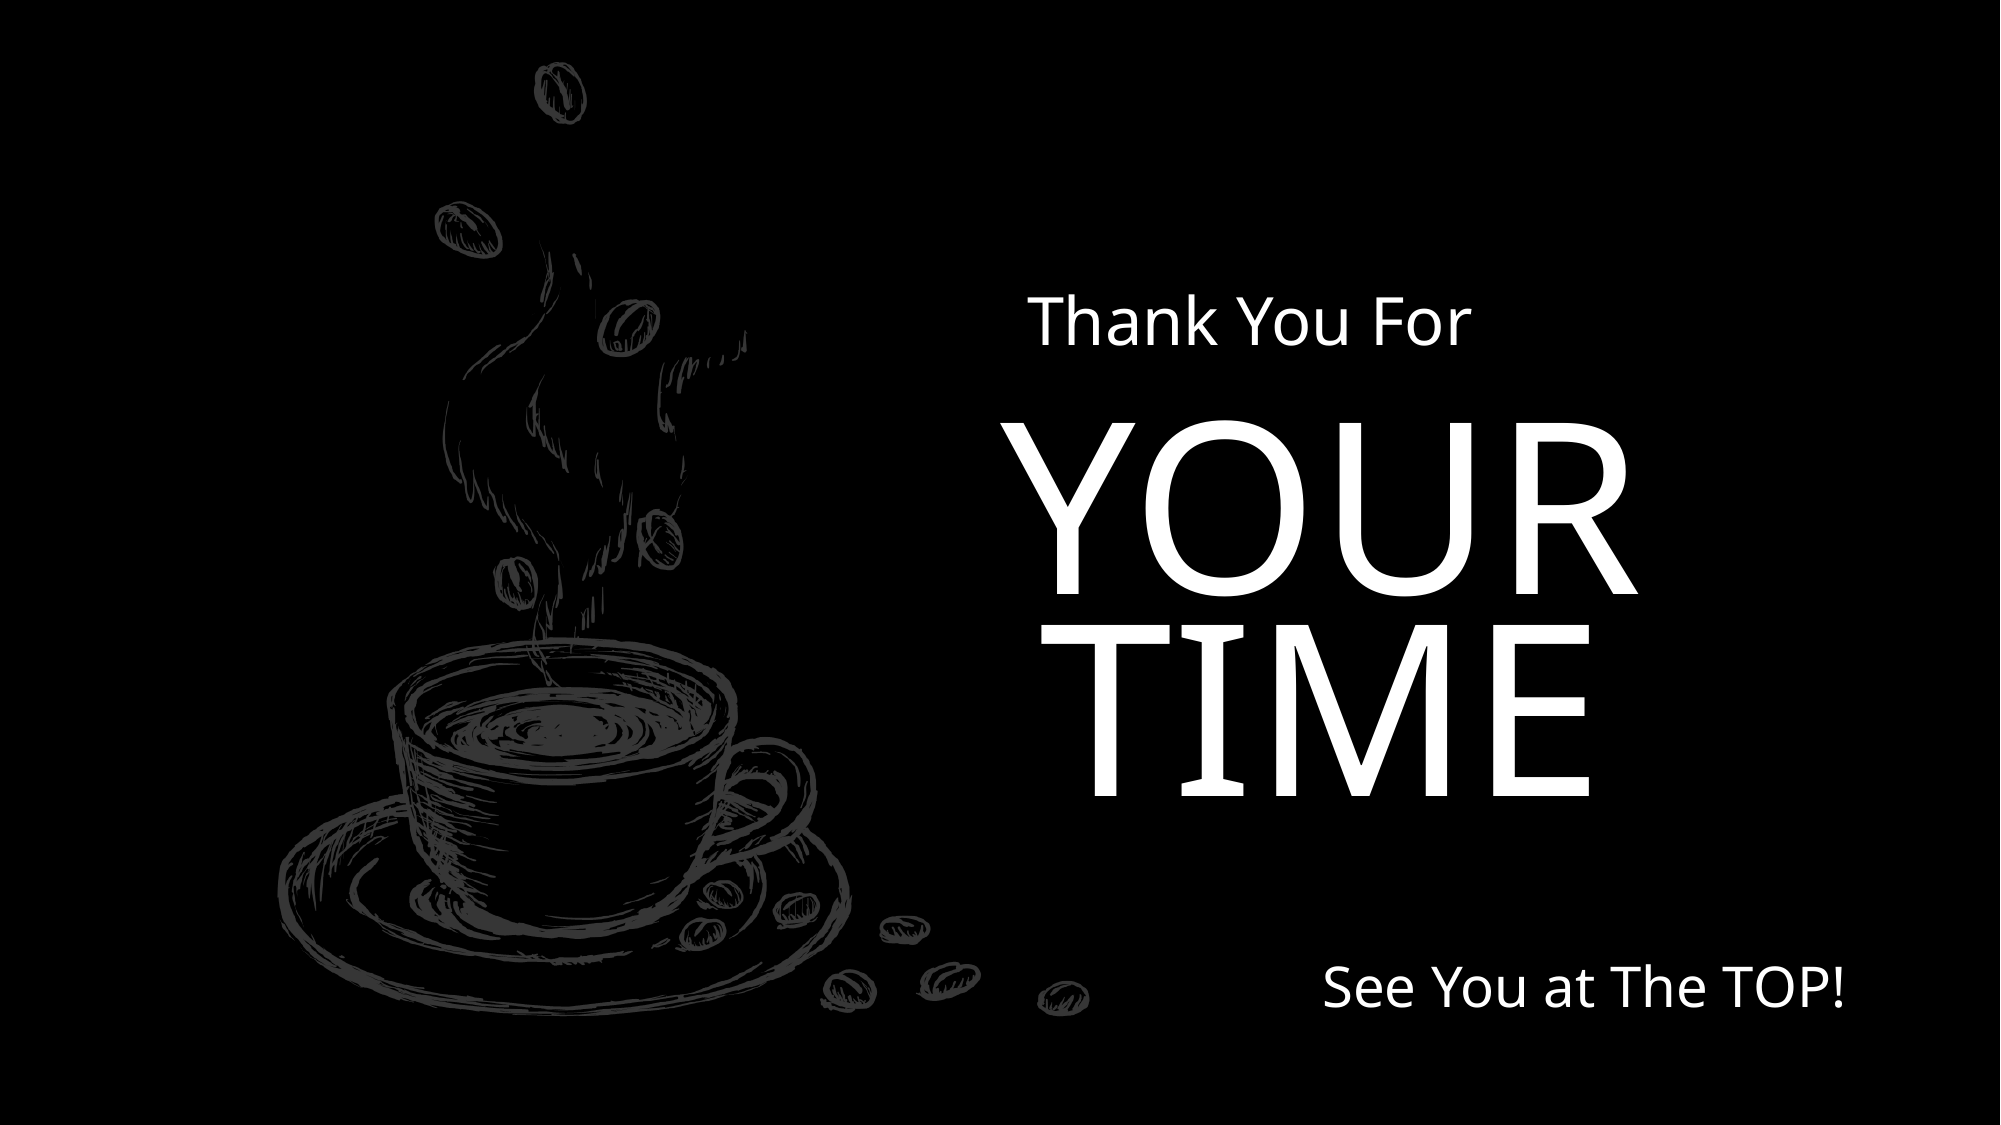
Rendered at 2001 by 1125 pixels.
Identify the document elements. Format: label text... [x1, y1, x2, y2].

text_box Thank You For [1160, 269, 1661, 370]
picture [181, 36, 1160, 1073]
text_box See You at The TOP! [1200, 941, 1968, 1030]
text_box YOUR TIME [1160, 424, 1741, 847]
